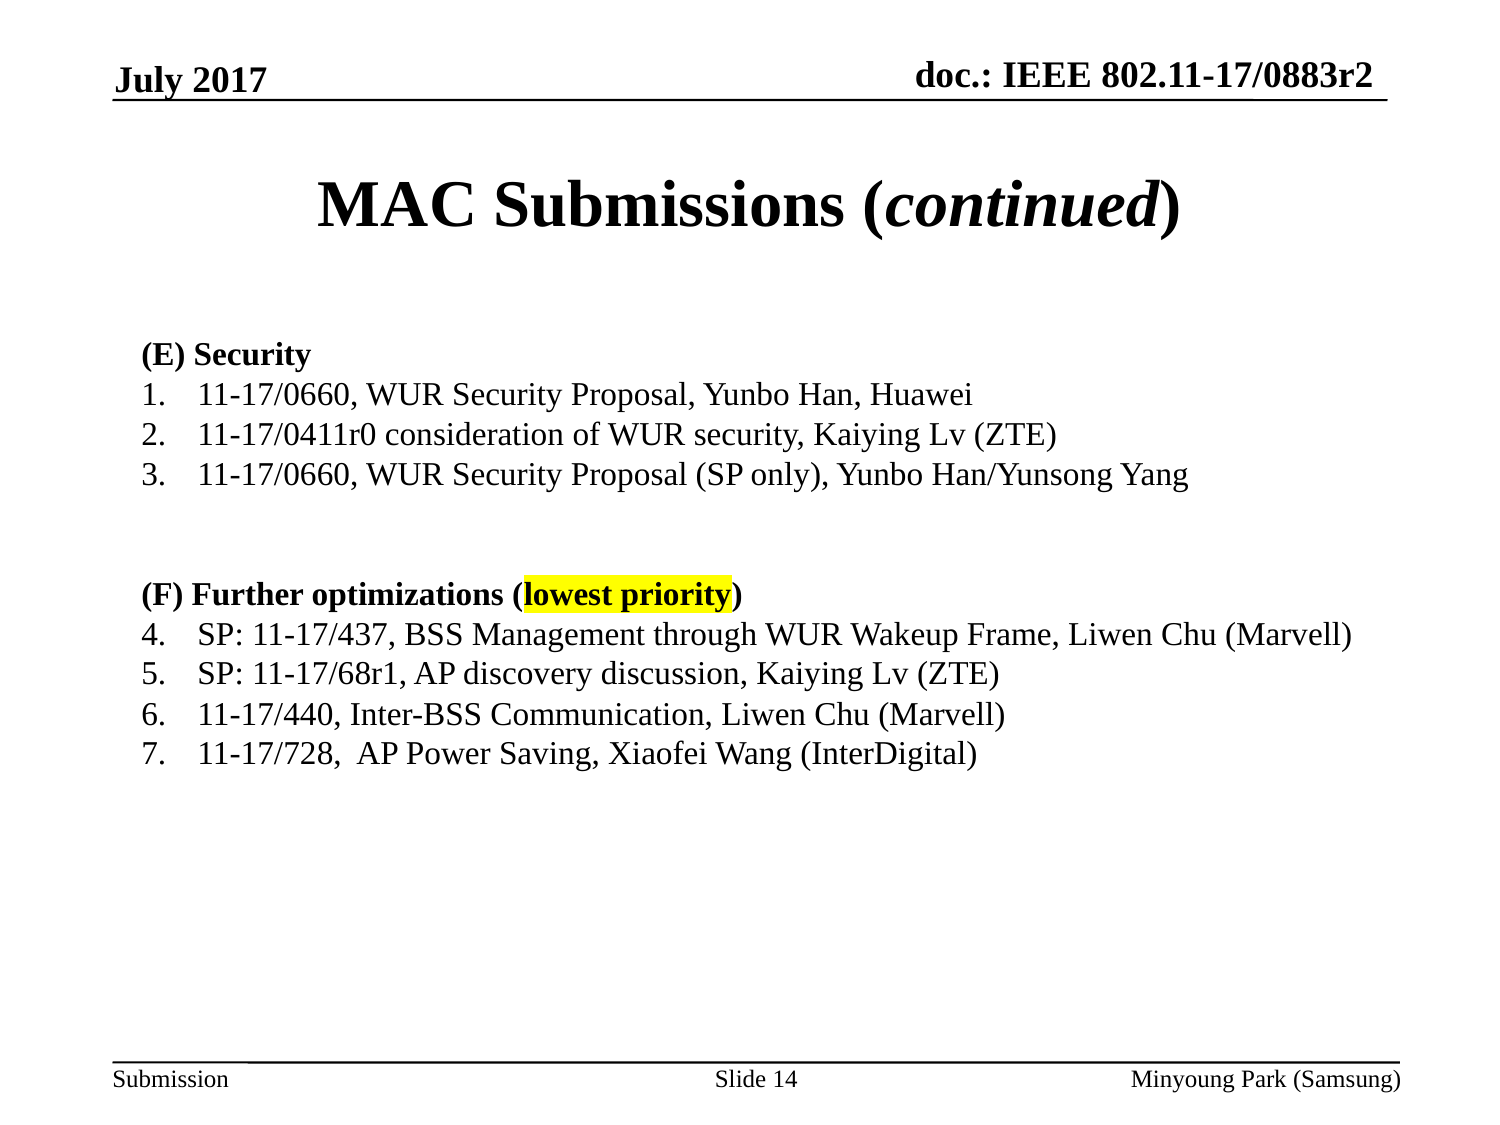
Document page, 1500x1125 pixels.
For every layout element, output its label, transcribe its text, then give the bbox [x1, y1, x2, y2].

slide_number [114, 54, 374, 101]
text_box (E) Security 11-17/0660, WUR Security Proposal, Yunbo Han, Huawei 11-17/0411r0 consideration of WUR security, Kaiying Lv (ZTE) 11-17/0660, WUR Security Proposal (SP only), Yunbo Han/Yunsong Yang (F) Further optimizations (lowest priority) SP: 11-17/437, BSS Management through WUR Wakeup Frame, Liwen Chu (Marvell) SP: 11-17/68r1, AP discovery discussion, Kaiying Lv (ZTE) 11-17/440, Inter-BSS Communication, Liwen Chu (Marvell) 11-17/728, AP Power Saving, Xiaofei Wang (InterDigital) [126, 324, 1402, 819]
slide_number Slide 14 [712, 1061, 800, 1093]
footer Minyoung Park (Samsung) [949, 1061, 1402, 1093]
title MAC Submissions (continued) [112, 112, 1388, 288]
